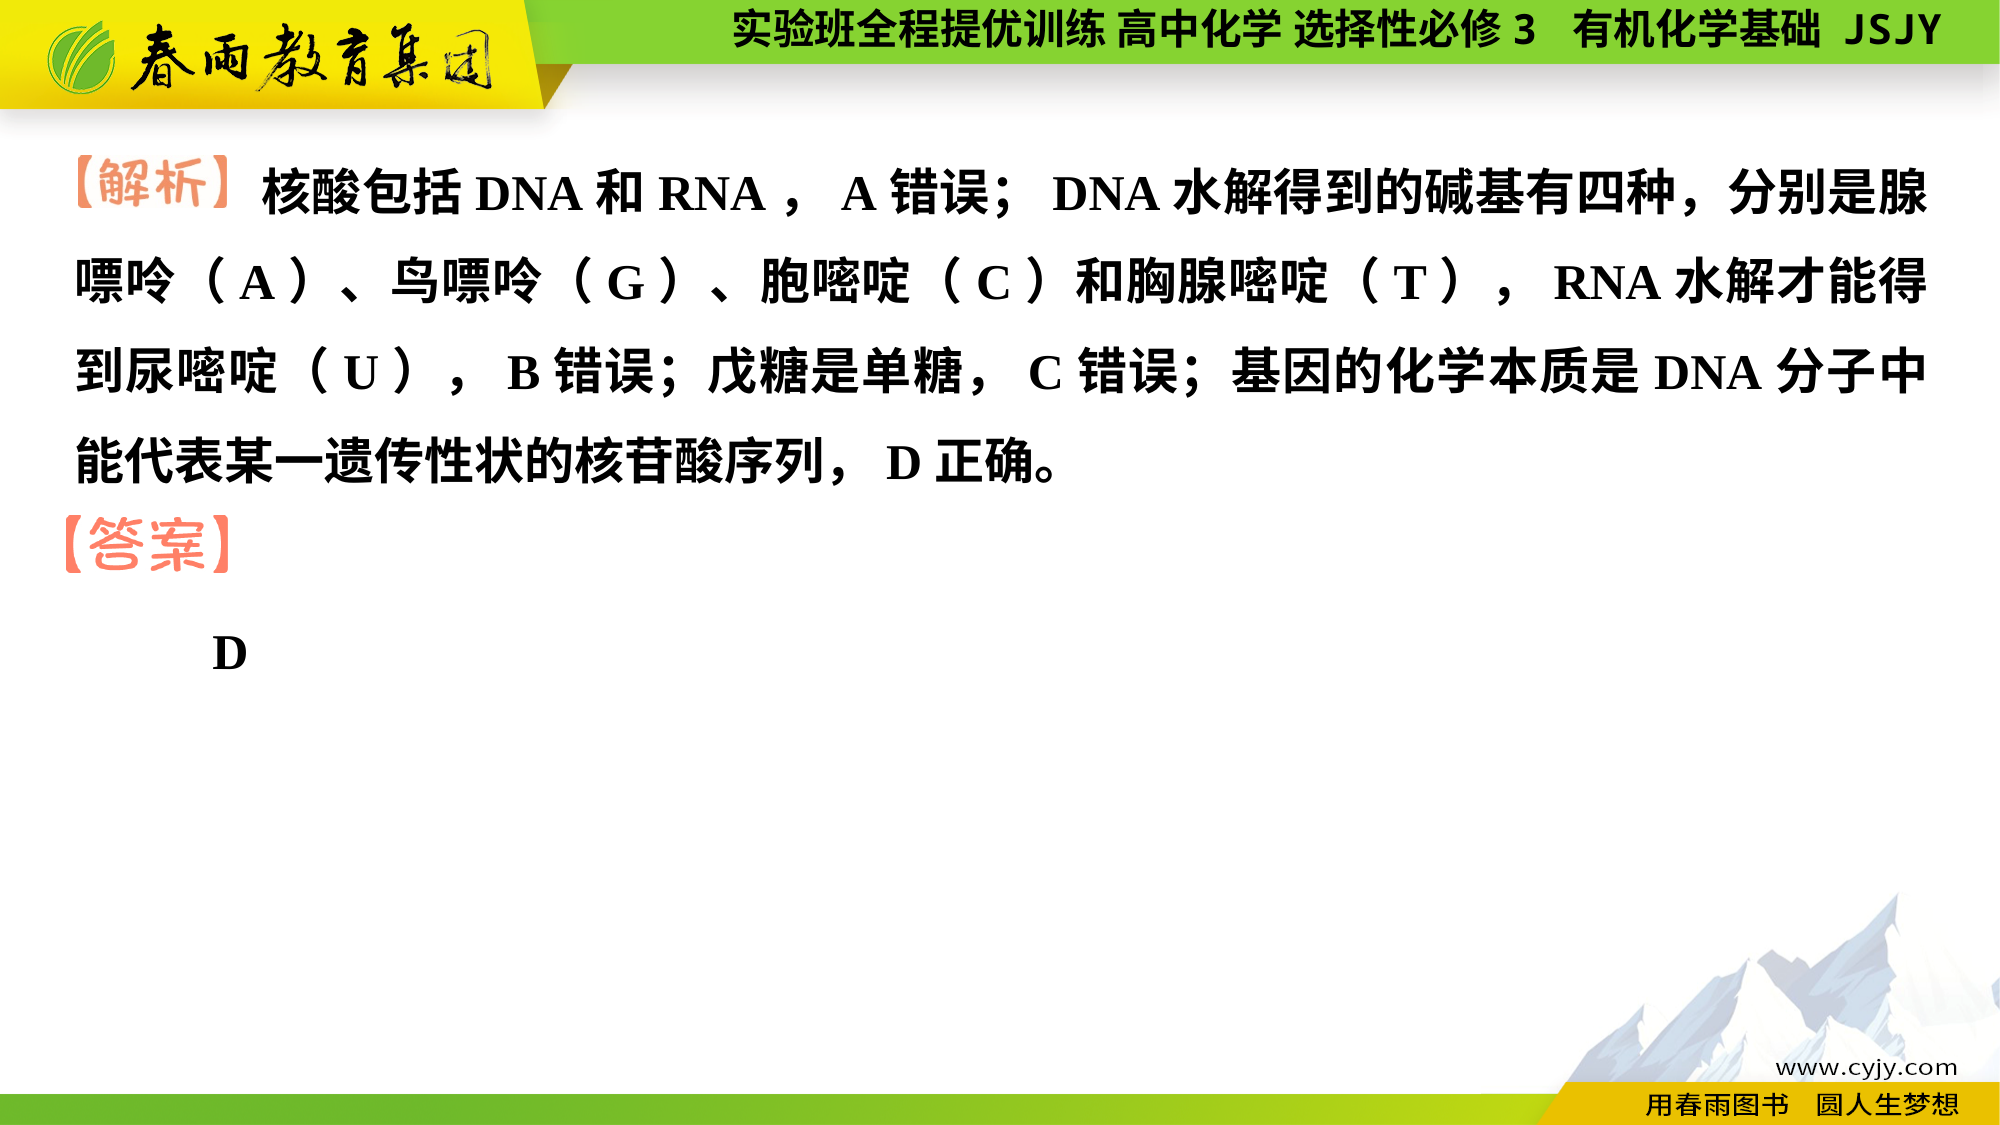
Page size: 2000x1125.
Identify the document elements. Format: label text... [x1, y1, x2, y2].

list 核酸包括DNA和RNA，A错误；DNA水解得到的碱基有四种，分别是腺嘌呤（A）、鸟嘌呤（G）、胞嘧啶（C）和胸腺嘧啶（T），RNA水解才能得到尿嘧啶（U），B错误；戊糖是单糖，C错误；基因的化学本质是DNA分子中能代表某一遗传性状的核苷酸序列，D正确。 [59, 122, 1944, 490]
picture [0, 0, 2000, 1125]
text_box D [197, 491, 314, 597]
